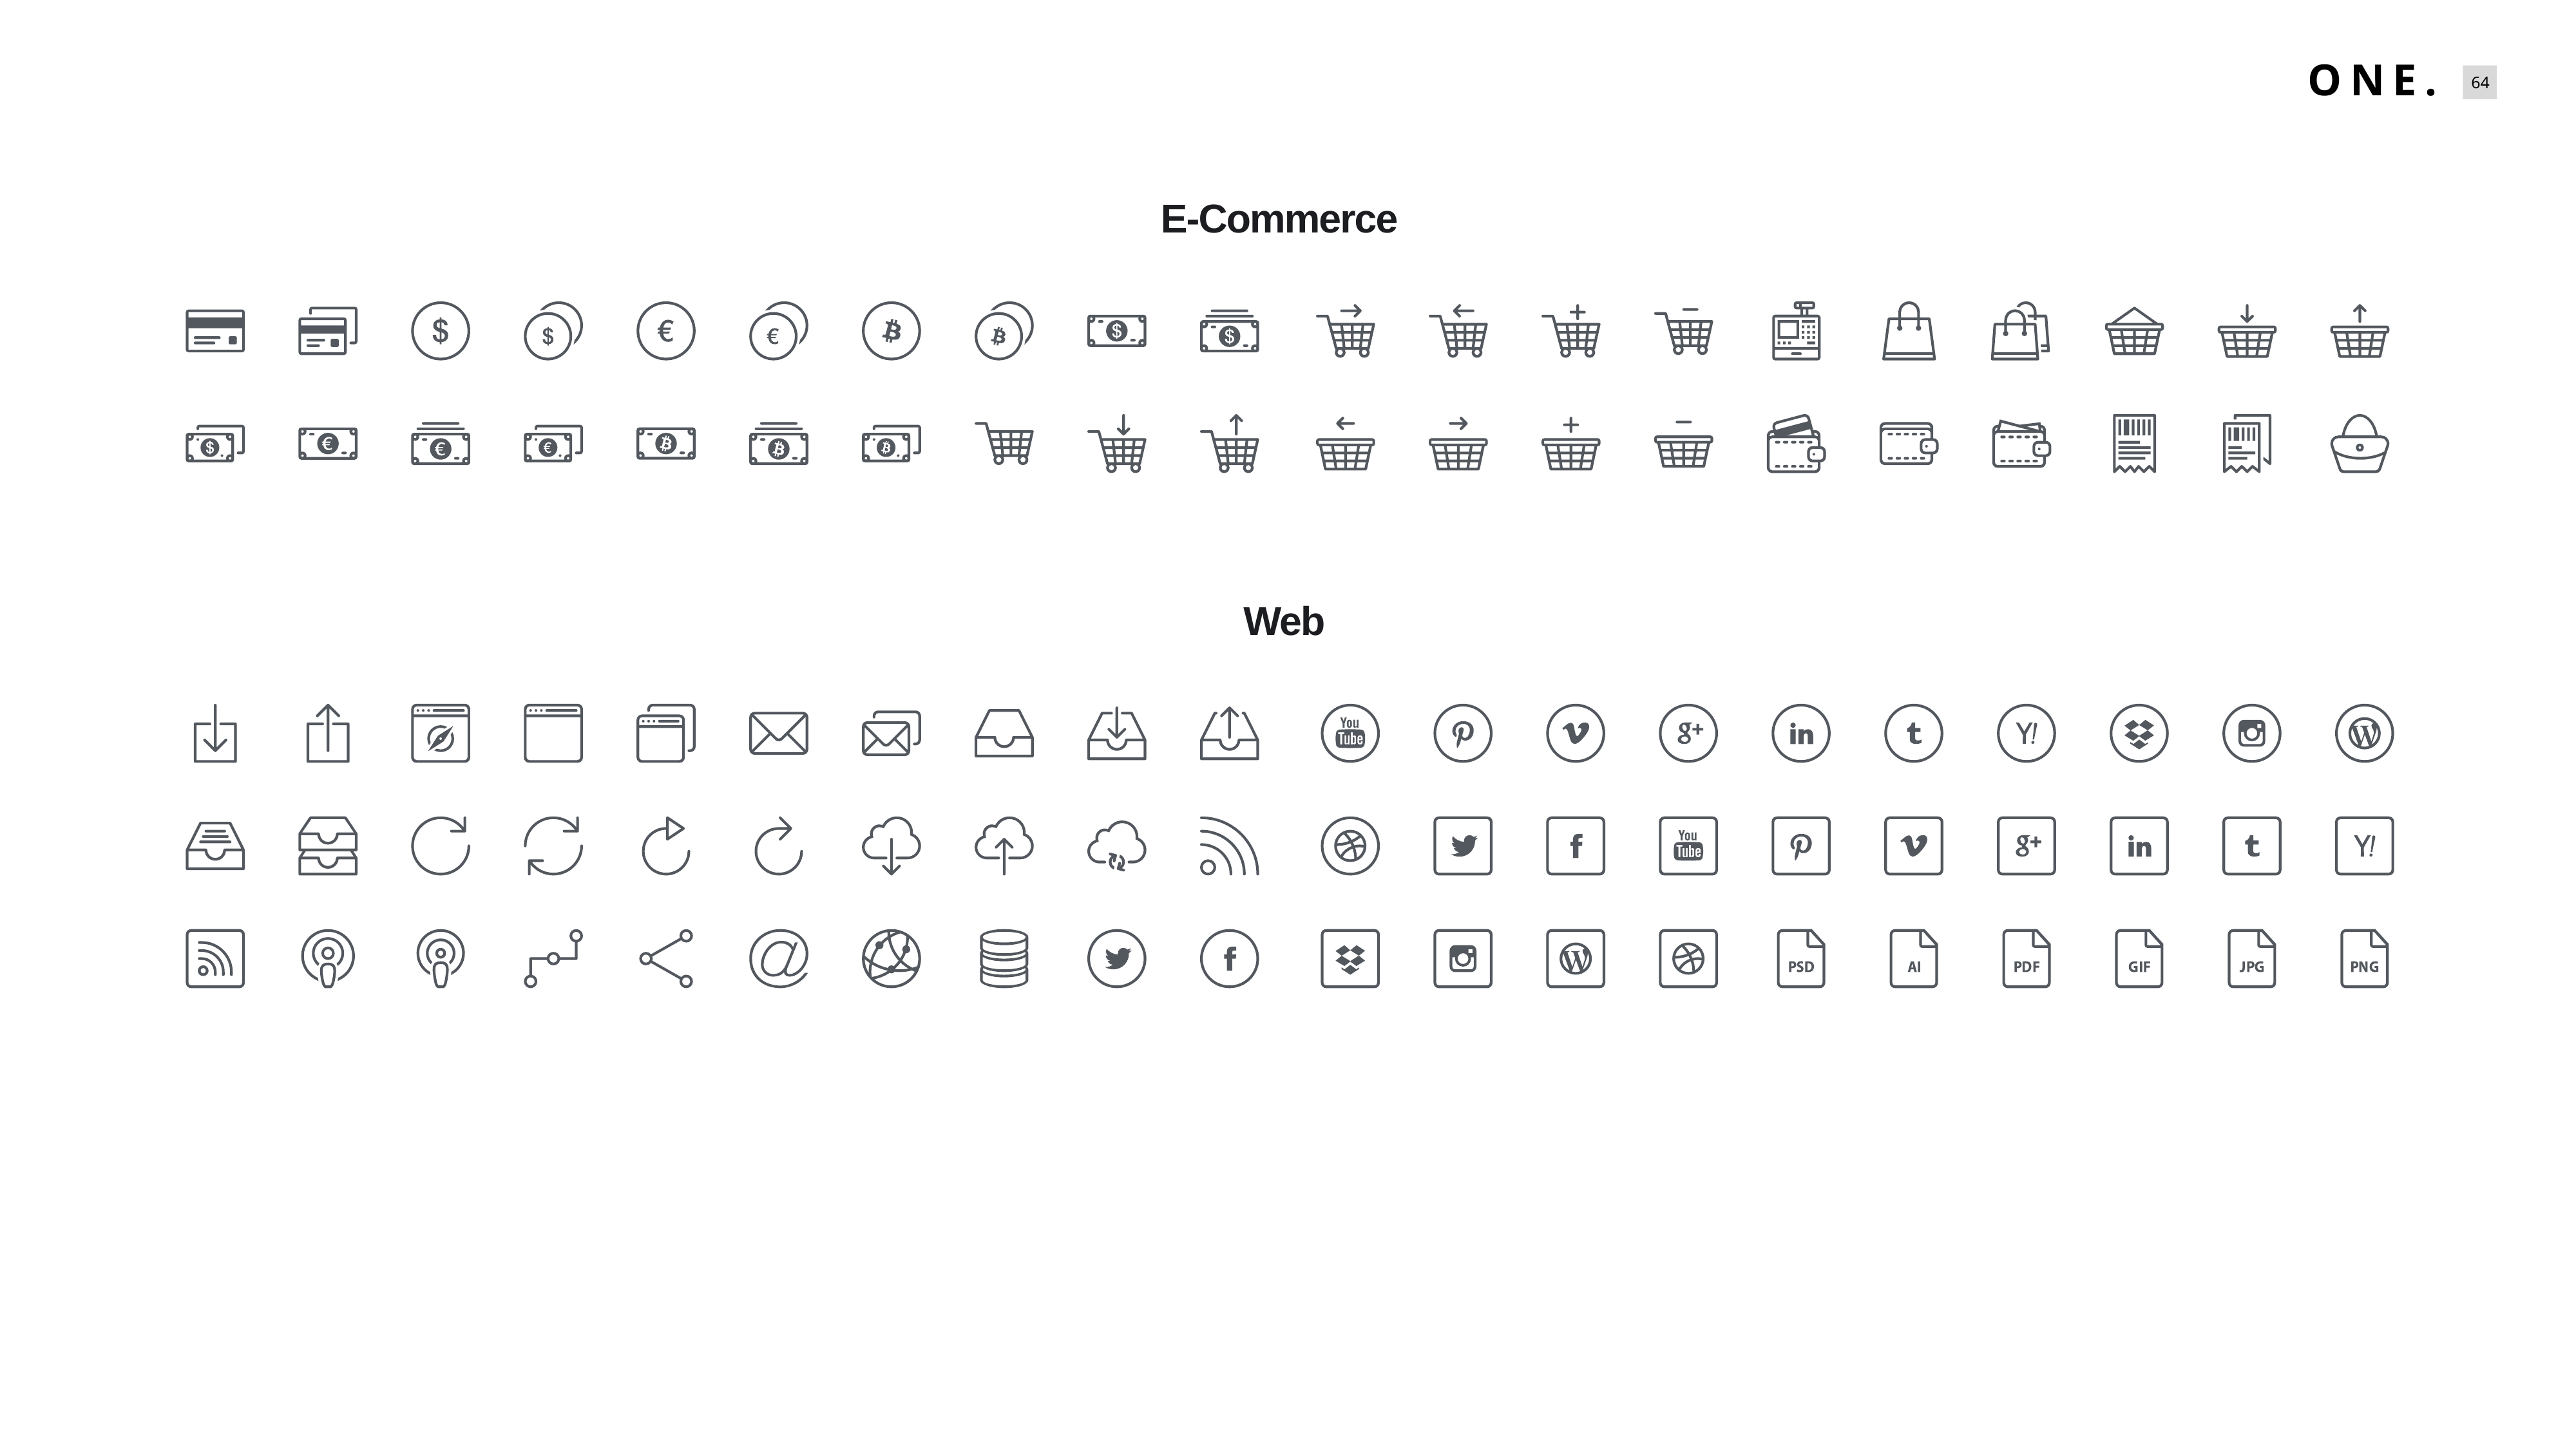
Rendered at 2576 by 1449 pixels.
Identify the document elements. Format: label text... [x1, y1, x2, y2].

text_box [1449, 417, 1468, 430]
text_box [1541, 438, 1601, 471]
text_box [1321, 703, 1380, 763]
text_box [309, 307, 358, 345]
text_box [862, 301, 921, 361]
text_box [754, 427, 803, 430]
text_box [639, 929, 693, 989]
text_box [862, 721, 911, 757]
text_box [1546, 703, 1606, 763]
text_box [1433, 703, 1493, 763]
text_box [2222, 703, 2282, 763]
text_box [1210, 309, 1248, 312]
text_box [2110, 703, 2169, 763]
text_box [642, 816, 691, 876]
text_box [975, 709, 1034, 758]
text_box [1682, 308, 1699, 311]
text_box [1220, 706, 1239, 739]
text_box [2115, 929, 2164, 989]
text_box [186, 309, 245, 353]
text_box [411, 433, 470, 466]
text_box [186, 433, 234, 462]
text_box [301, 929, 355, 981]
text_box [1200, 320, 1259, 353]
text_box [411, 703, 470, 763]
text_box [862, 929, 921, 989]
text_box [749, 929, 808, 989]
text_box [1772, 301, 1821, 361]
text_box [1766, 413, 1826, 473]
text_box [872, 710, 921, 746]
text_box [1990, 309, 2039, 361]
text_box [2330, 325, 2390, 358]
text_box [1884, 816, 1943, 876]
text_box [2228, 929, 2276, 989]
text_box [1997, 816, 2056, 876]
text_box [186, 929, 245, 989]
text_box [1205, 314, 1254, 317]
text_box [1087, 820, 1147, 864]
text_box [1116, 413, 1131, 436]
text_box [1200, 712, 1259, 761]
text_box [990, 301, 1034, 345]
text_box [193, 722, 237, 763]
text_box [1654, 435, 1713, 468]
text_box [1429, 438, 1488, 471]
text_box [411, 301, 470, 361]
text_box [1433, 816, 1493, 876]
text_box [2217, 325, 2277, 358]
text_box [1992, 419, 2052, 468]
text_box [1569, 304, 1586, 321]
text_box [1546, 929, 1606, 989]
text_box [2233, 413, 2272, 466]
text_box [1116, 855, 1125, 872]
text_box [1675, 421, 1692, 424]
text_box [432, 961, 449, 989]
text_box [1563, 417, 1579, 433]
text_box [1771, 816, 1831, 876]
text_box [872, 424, 921, 455]
text_box [2335, 703, 2394, 763]
text_box [980, 929, 1029, 989]
text_box [749, 712, 808, 755]
text_box [1546, 816, 1606, 876]
text_box [1109, 853, 1117, 870]
text_box [416, 427, 465, 430]
text_box [1777, 929, 1826, 989]
text_box [1879, 422, 1939, 466]
text_box [1316, 314, 1375, 358]
text_box [1087, 314, 1147, 347]
text_box [995, 838, 1014, 876]
text_box [862, 433, 911, 462]
text_box [2353, 304, 2367, 323]
text_box [1997, 703, 2056, 763]
text_box [1659, 929, 1718, 989]
text_box [196, 424, 245, 455]
text_box [306, 722, 350, 763]
text_box [411, 816, 470, 876]
text_box [759, 422, 798, 425]
text_box [1429, 314, 1488, 358]
text_box [636, 714, 685, 763]
text_box [2110, 816, 2169, 876]
text_box [524, 929, 583, 989]
text_box [2335, 816, 2394, 876]
text_box [539, 301, 583, 345]
text_box E-Commerce [1156, 188, 1402, 245]
text_box [1771, 703, 1831, 763]
text_box [524, 433, 573, 462]
text_box [2104, 307, 2164, 355]
text_box [1340, 304, 1362, 317]
text_box [203, 703, 228, 752]
text_box [2240, 304, 2254, 323]
text_box [1229, 413, 1243, 436]
text_box [1453, 304, 1474, 317]
text_box [2330, 413, 2390, 473]
text_box [1541, 314, 1601, 358]
text_box [416, 929, 465, 976]
text_box [2113, 413, 2157, 473]
text_box [975, 422, 1034, 466]
text_box [1659, 703, 1718, 763]
text_box [1882, 301, 1936, 361]
text_box [1321, 929, 1380, 989]
text_box [1321, 816, 1380, 876]
text_box [1087, 430, 1147, 473]
text_box [298, 816, 358, 876]
text_box [647, 703, 696, 752]
text_box [862, 816, 921, 860]
text_box [316, 703, 341, 752]
text_box [186, 822, 245, 871]
text_box [528, 844, 583, 876]
text_box [2223, 422, 2261, 473]
text_box [749, 433, 808, 466]
text_box [298, 427, 358, 460]
text_box [1107, 706, 1127, 739]
text_box [1087, 929, 1147, 989]
text_box [1316, 438, 1375, 471]
text_box [749, 312, 798, 361]
text_box [320, 962, 336, 989]
text_box [421, 422, 460, 425]
text_box [524, 816, 579, 848]
text_box [1654, 312, 1713, 355]
text_box [2016, 301, 2050, 353]
text_box [636, 301, 696, 361]
text_box [1336, 417, 1355, 430]
text_box [1659, 816, 1718, 876]
text_box [298, 317, 347, 355]
text_box Web [1239, 591, 1330, 648]
text_box [2002, 929, 2051, 989]
text_box [975, 312, 1024, 361]
text_box [882, 838, 901, 876]
text_box [534, 424, 583, 455]
text_box [636, 427, 696, 460]
text_box [2222, 816, 2282, 876]
text_box [1884, 703, 1943, 763]
text_box [754, 816, 803, 876]
text_box [1087, 712, 1147, 761]
text_box [2340, 929, 2389, 989]
text_box [1200, 430, 1259, 473]
text_box [524, 703, 583, 763]
text_box [1433, 929, 1493, 989]
text_box [975, 816, 1034, 860]
text_box [765, 301, 808, 345]
text_box [1200, 816, 1259, 876]
text_box [1889, 929, 1938, 989]
text_box [1200, 929, 1259, 989]
text_box [524, 312, 573, 361]
